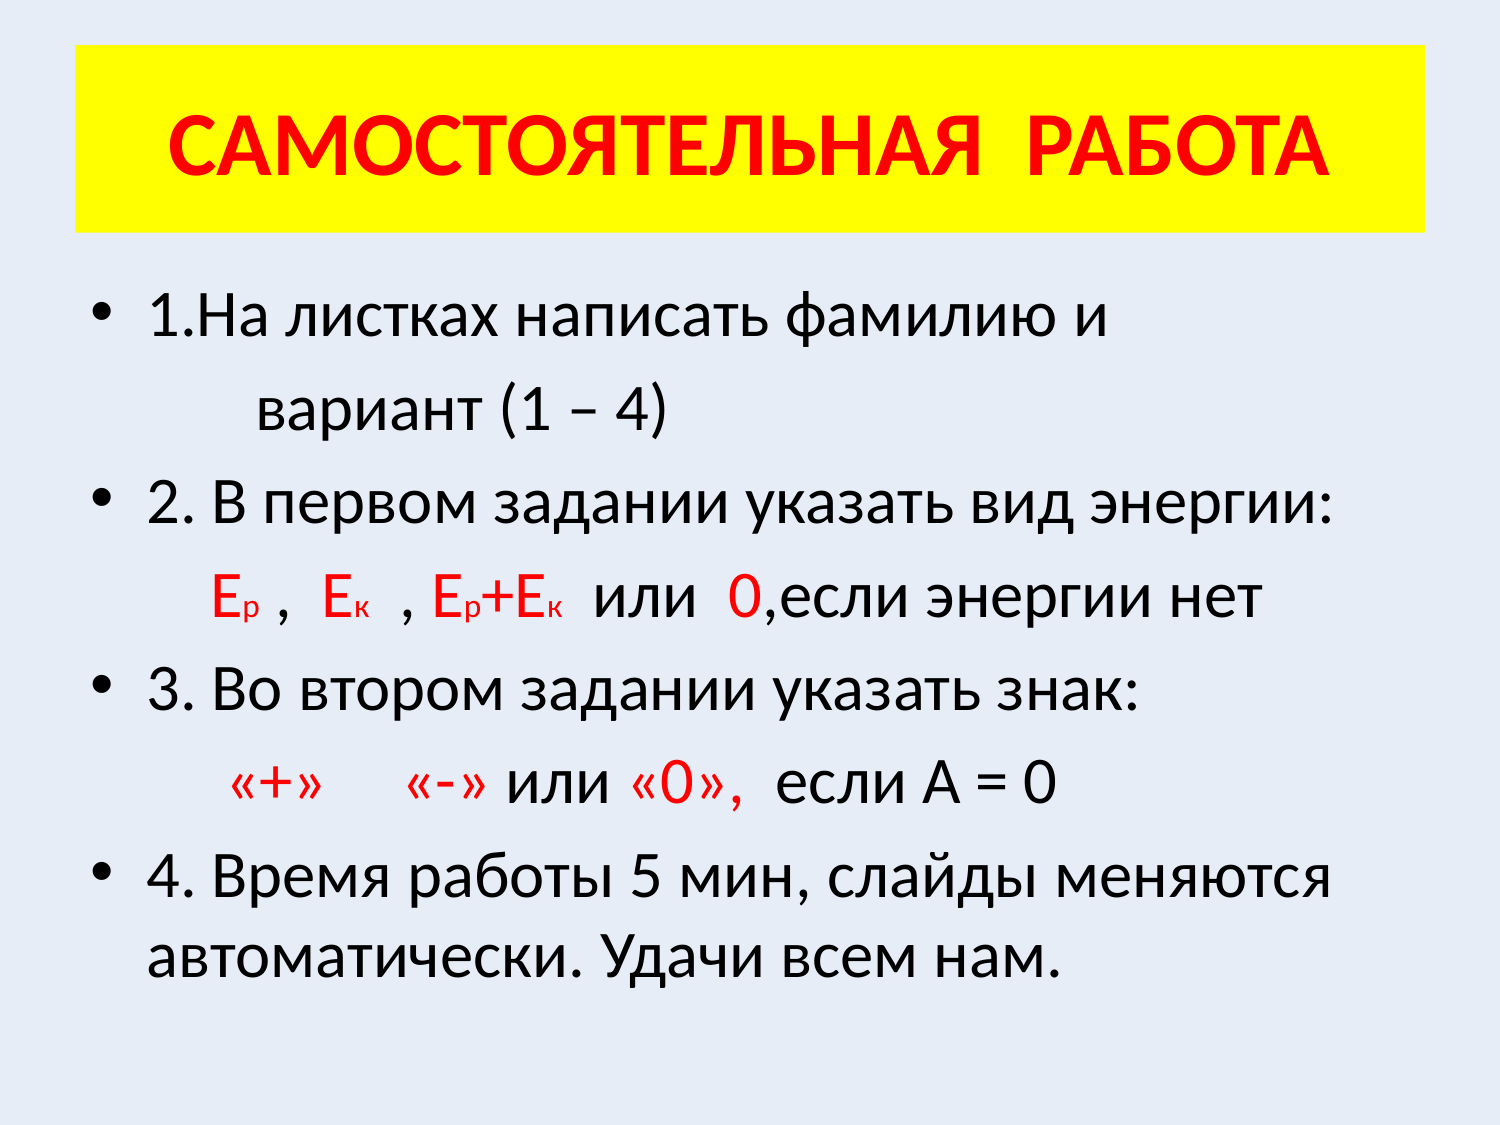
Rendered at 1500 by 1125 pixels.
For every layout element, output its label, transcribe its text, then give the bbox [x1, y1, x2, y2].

title САМОСТОЯТЕЛЬНАЯ РАБОТА [75, 45, 1425, 233]
list 1.На листках написать фамилию и вариант (1 – 4) 2. В первом задании указать вид энергии: Ер , Ек , Ер+Ек или 0,если энергии нет 3. Во втором задании указать знак: «+» «-» или «0», если А = 0 4. Время работы 5 мин, слайды меняются автоматически. Удачи всем нам. [75, 262, 1425, 1005]
